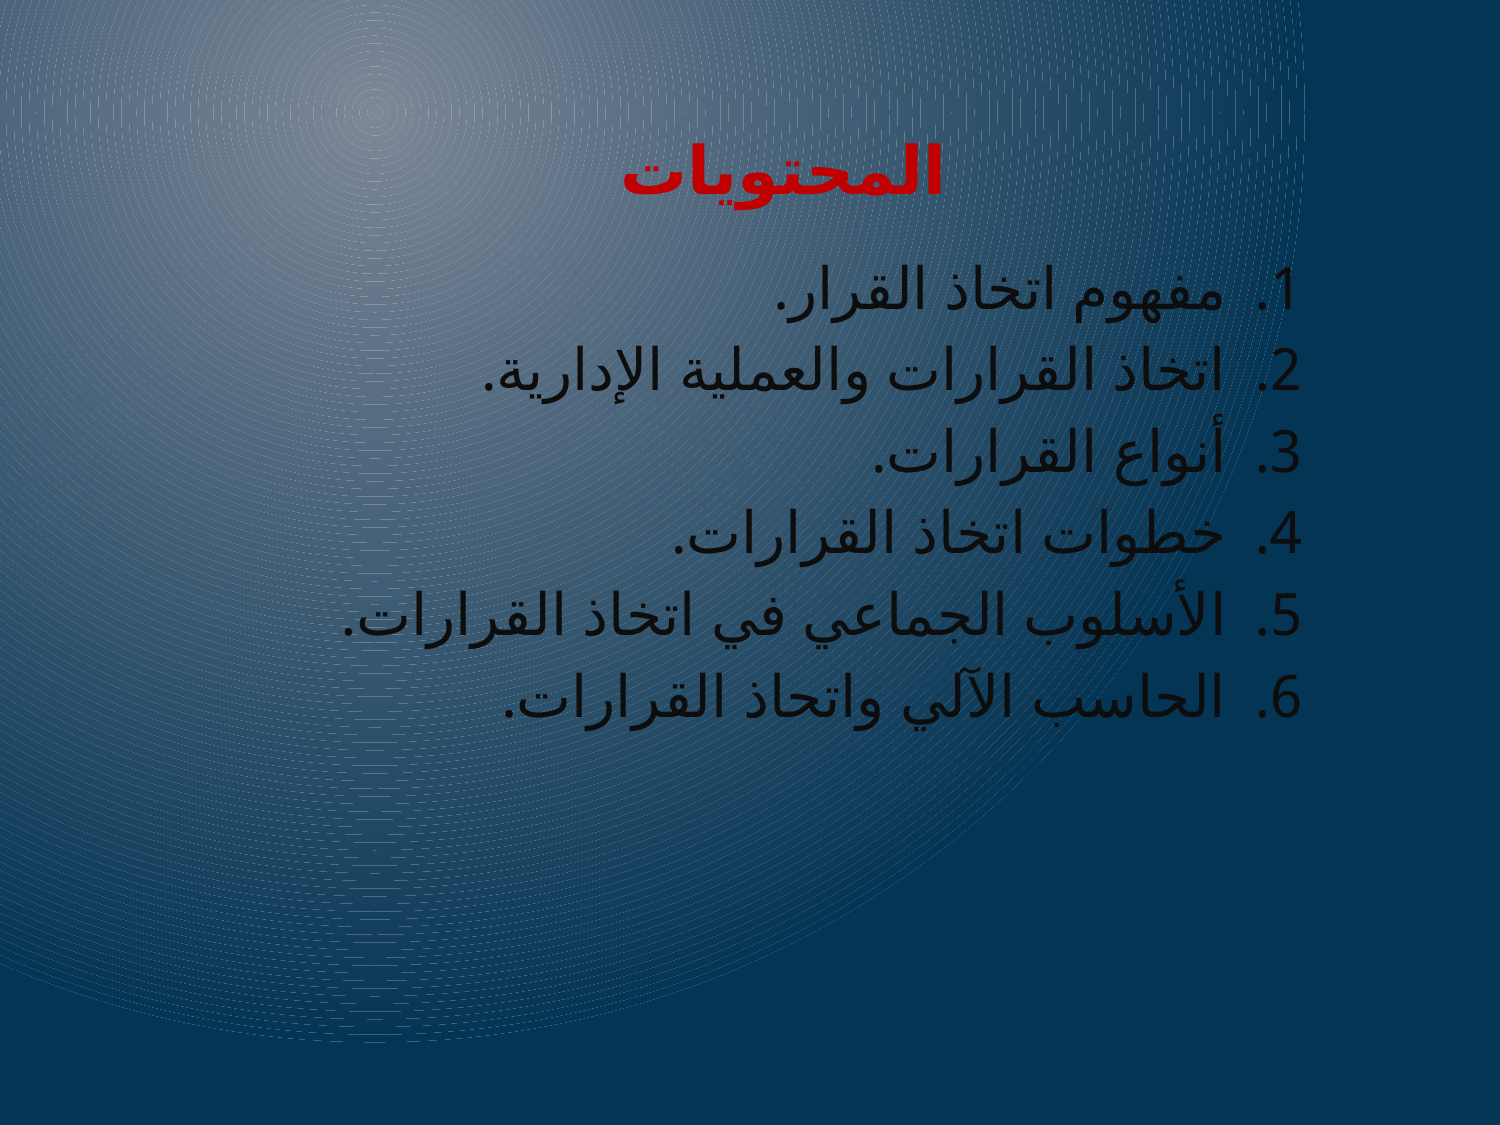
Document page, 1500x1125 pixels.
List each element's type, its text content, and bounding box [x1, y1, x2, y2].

title المحتويات [277, 0, 1290, 350]
list مفهوم اتخاذ القرار. اتخاذ القرارات والعملية الإدارية. أنواع القرارات. خطوات اتخاذ القرارات. الأسلوب الجماعي في اتخاذ القرارات. الحاسب الآلي واتحاذ القرارات. [304, 243, 1317, 953]
